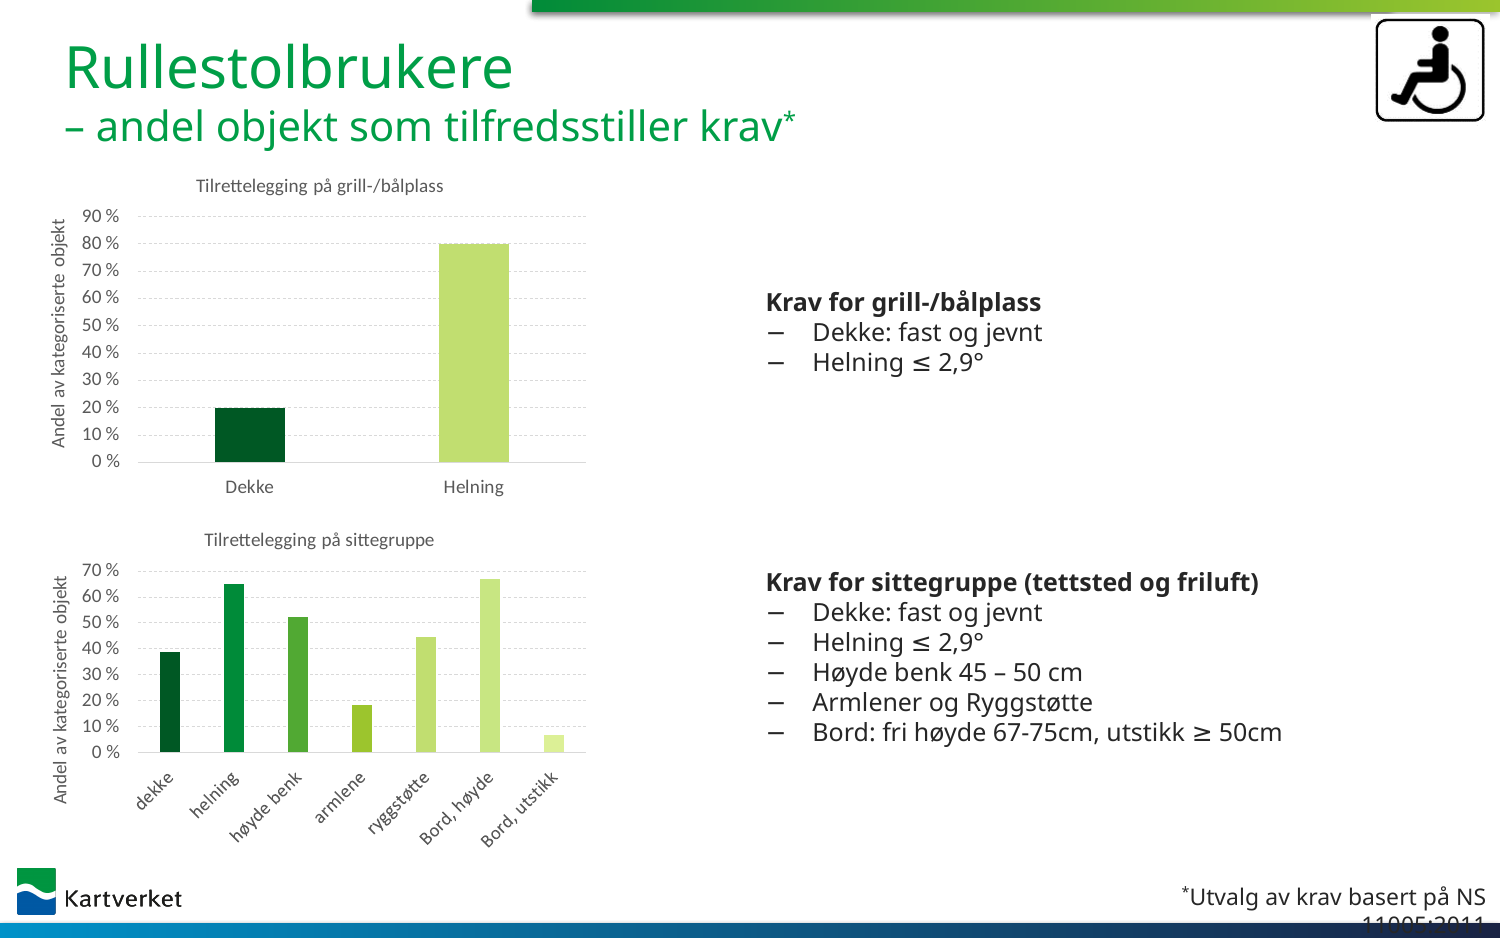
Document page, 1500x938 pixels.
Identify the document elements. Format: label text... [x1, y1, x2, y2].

text_box *Utvalg av krav basert på NS 11005:2011 [1068, 873, 1500, 938]
picture [41, 166, 597, 505]
text_box Krav for sittegruppe (tettsted og friluft) Dekke: fast og jevnt Helning ≤ 2,9° Høyde benk 45 – 50 cm Armlener og Ryggstøtte Bord: fri høyde 67-75cm, utstikk ≥ 50cm [750, 559, 1500, 754]
picture [41, 520, 597, 859]
text_box Krav for grill-/bålplass Dekke: fast og jevnt Helning ≤ 2,9° [750, 279, 1452, 384]
text_box Rullestolbrukere – andel objekt som tilfredsstiller krav* [49, 14, 1431, 158]
picture [1371, 13, 1491, 127]
